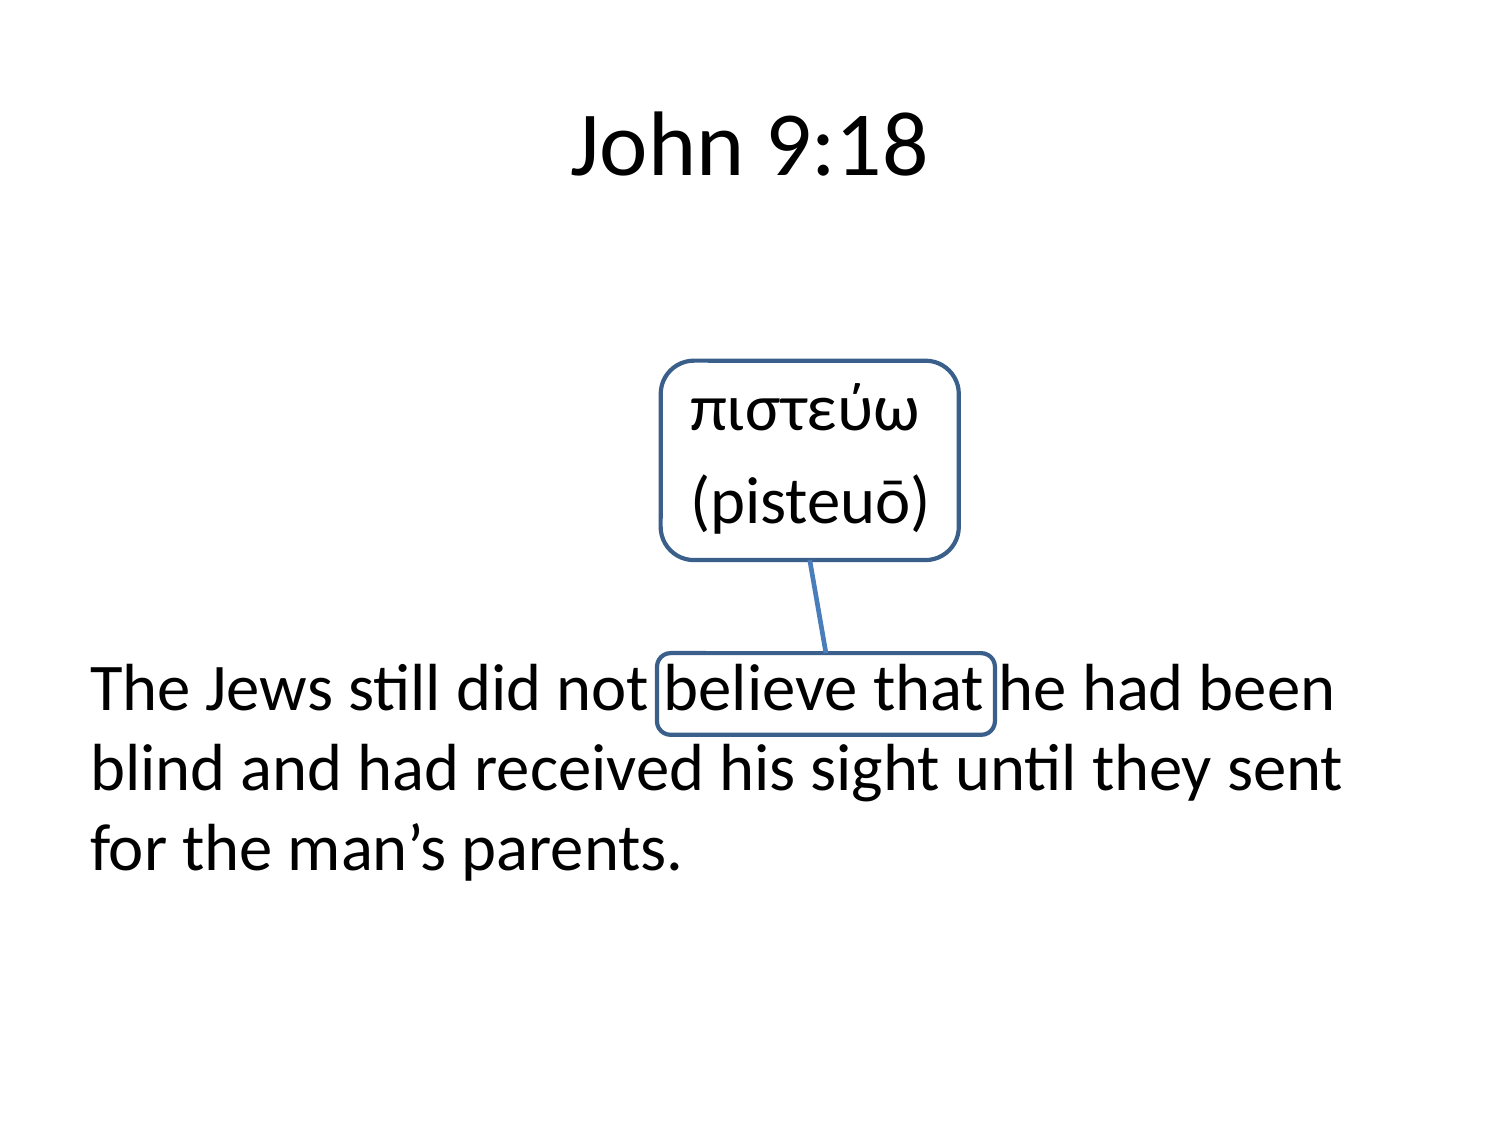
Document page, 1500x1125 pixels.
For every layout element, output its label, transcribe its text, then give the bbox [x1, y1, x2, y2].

text_box [654, 650, 998, 737]
text_box [658, 358, 961, 563]
list πιστεύω (pisteuō) The Jews still did not believe that he had been blind and had received his sight until they sent for the man’s parents. [75, 262, 1425, 1005]
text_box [809, 559, 827, 654]
title John 9:18 [75, 45, 1425, 233]
